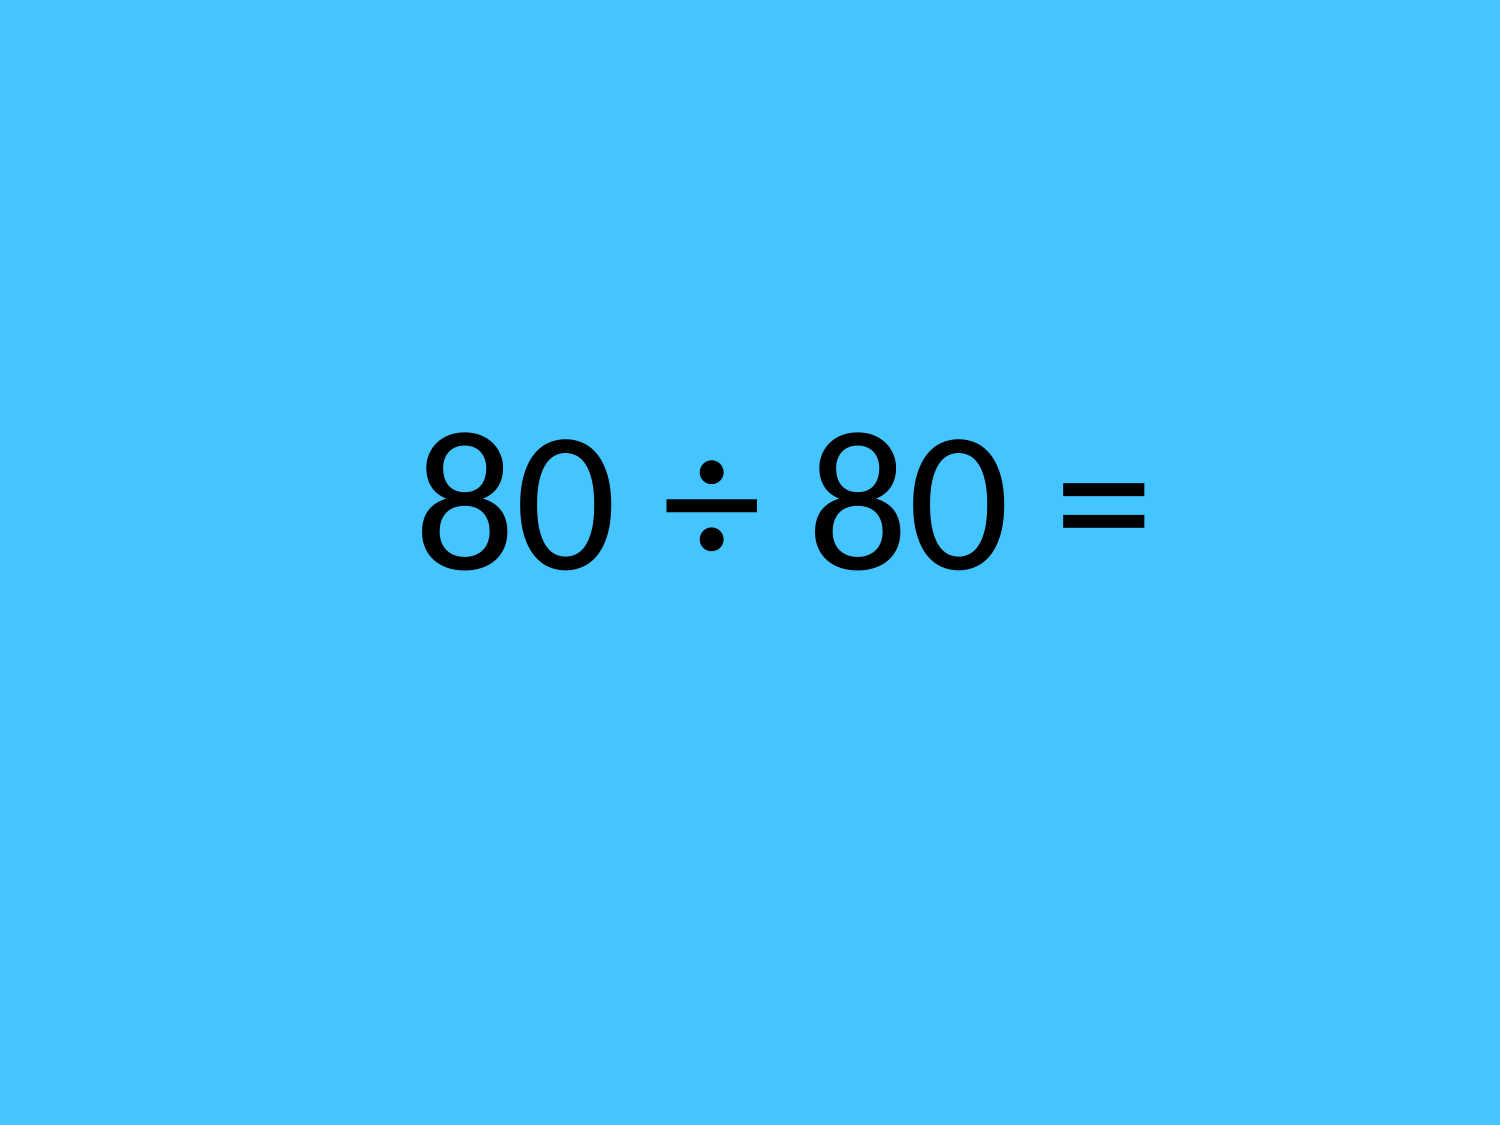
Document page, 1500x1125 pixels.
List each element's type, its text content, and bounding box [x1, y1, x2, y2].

text_box 80 ÷ 80 = [399, 362, 1288, 618]
